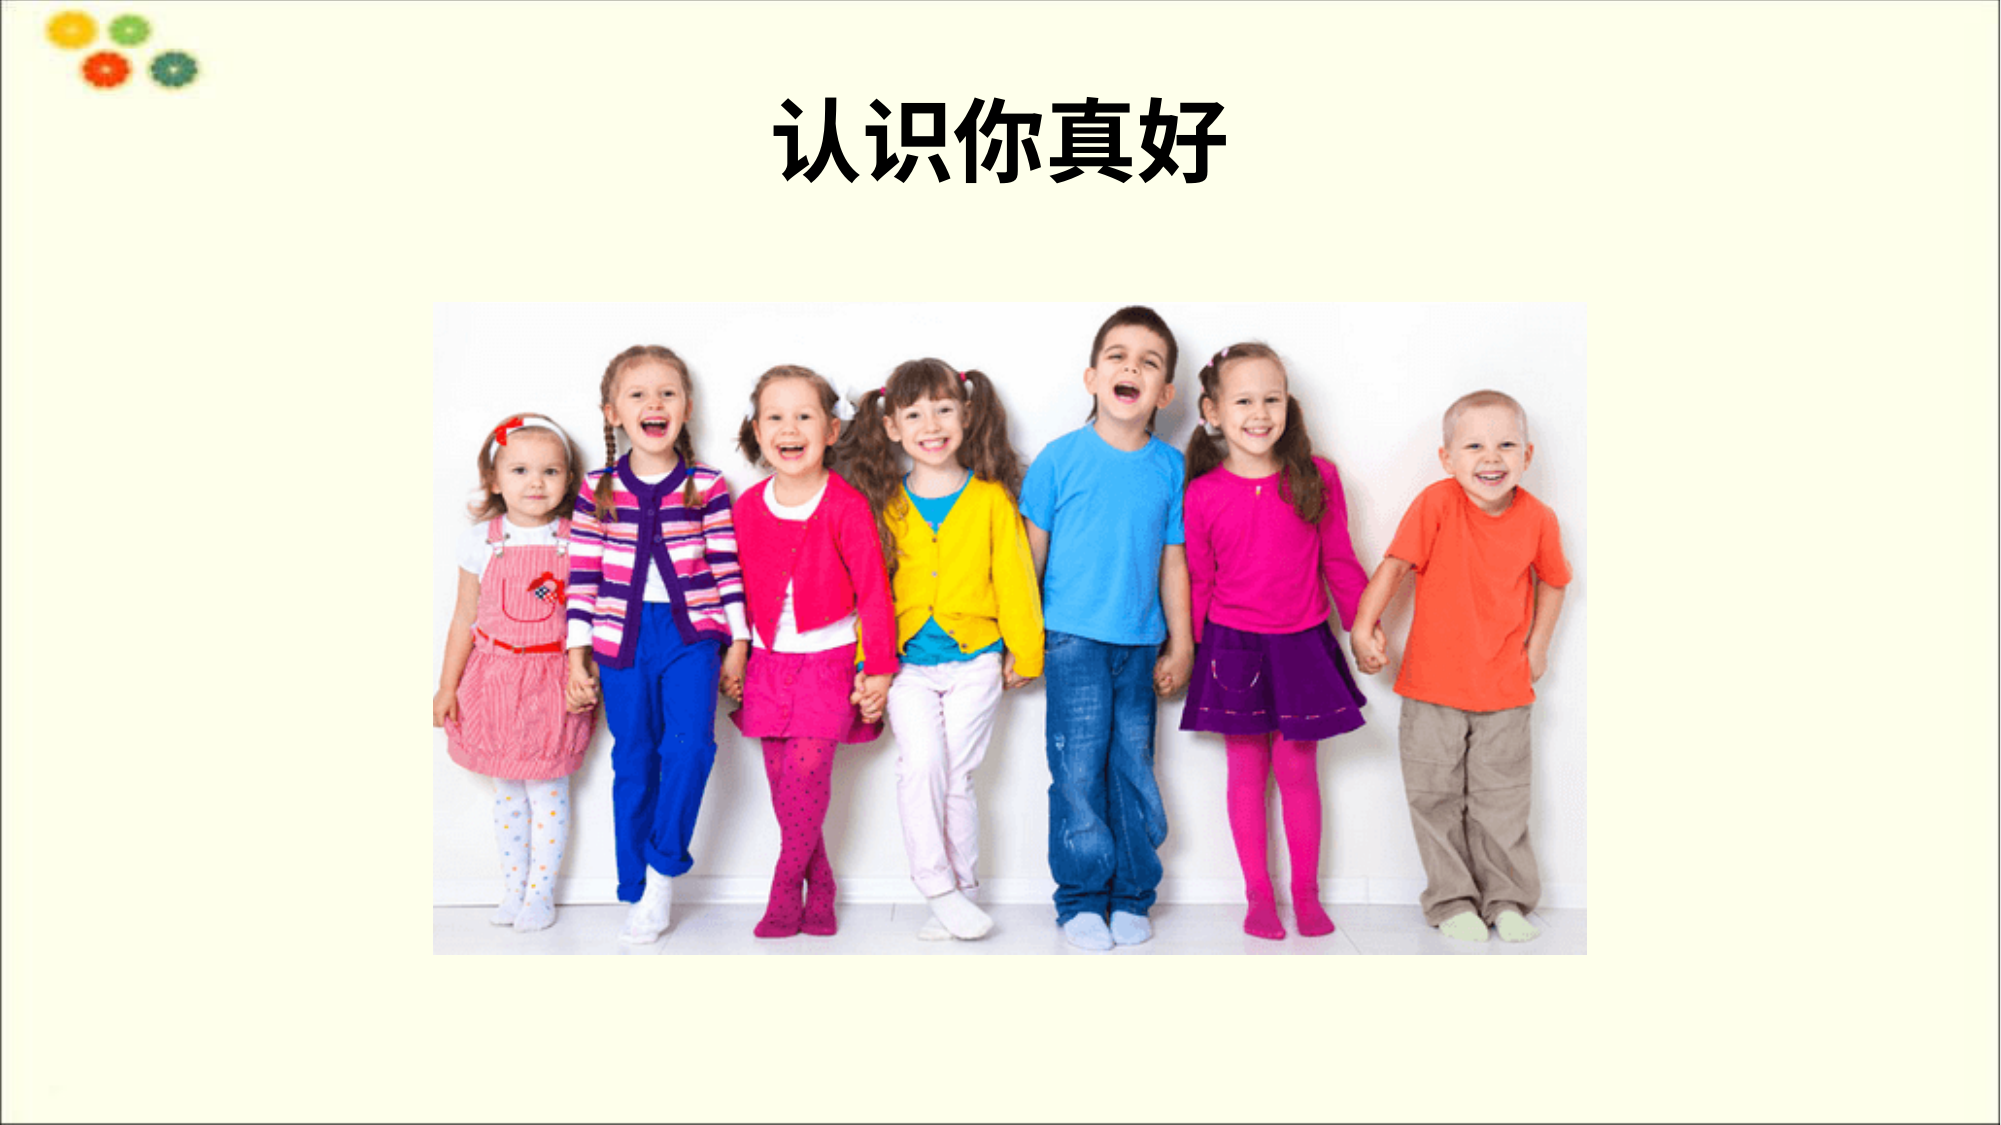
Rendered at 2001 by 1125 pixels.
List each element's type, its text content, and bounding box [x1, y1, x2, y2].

picture [0, 0, 2001, 1125]
title 认识你真好 [99, 45, 1900, 233]
